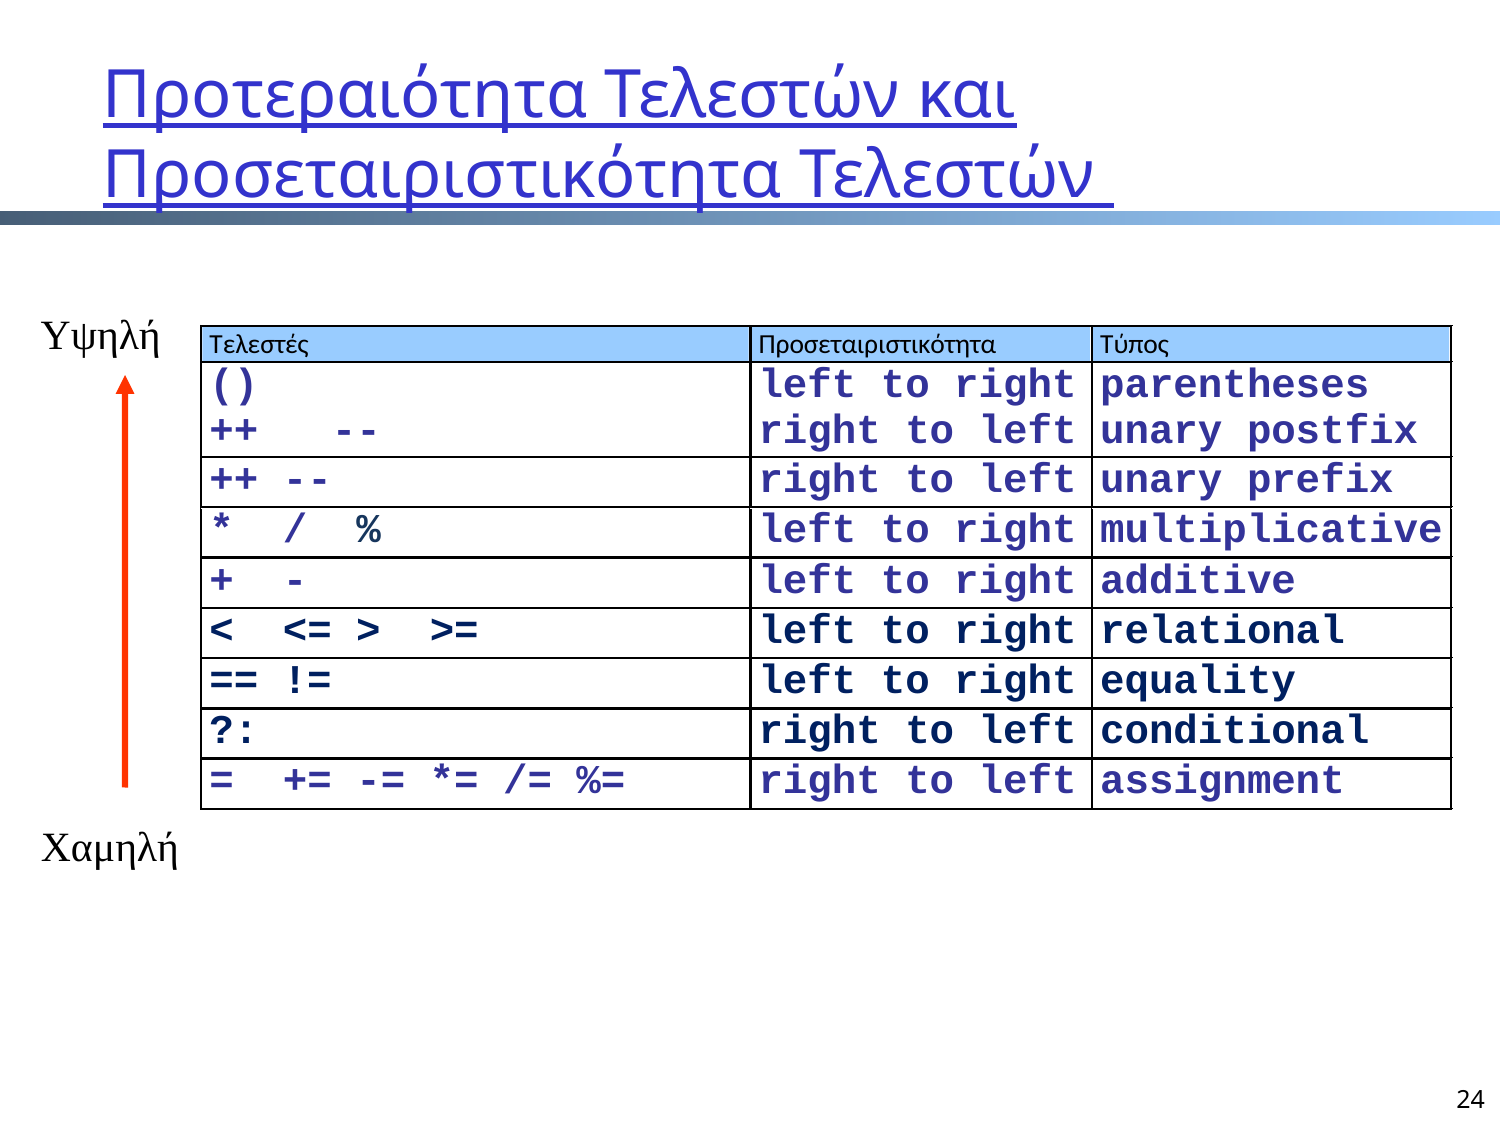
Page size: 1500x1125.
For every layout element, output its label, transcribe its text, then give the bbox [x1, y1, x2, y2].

text_box [118, 375, 132, 788]
text_box Υψηλή [25, 299, 176, 365]
text_box Χαμηλή [25, 812, 194, 878]
slide_number 24 [1150, 1049, 1500, 1125]
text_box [199, 324, 1455, 956]
title Προτεραιότητα Τελεστών και Προσεταιριστικότητα Τελεστών [87, 37, 1363, 225]
